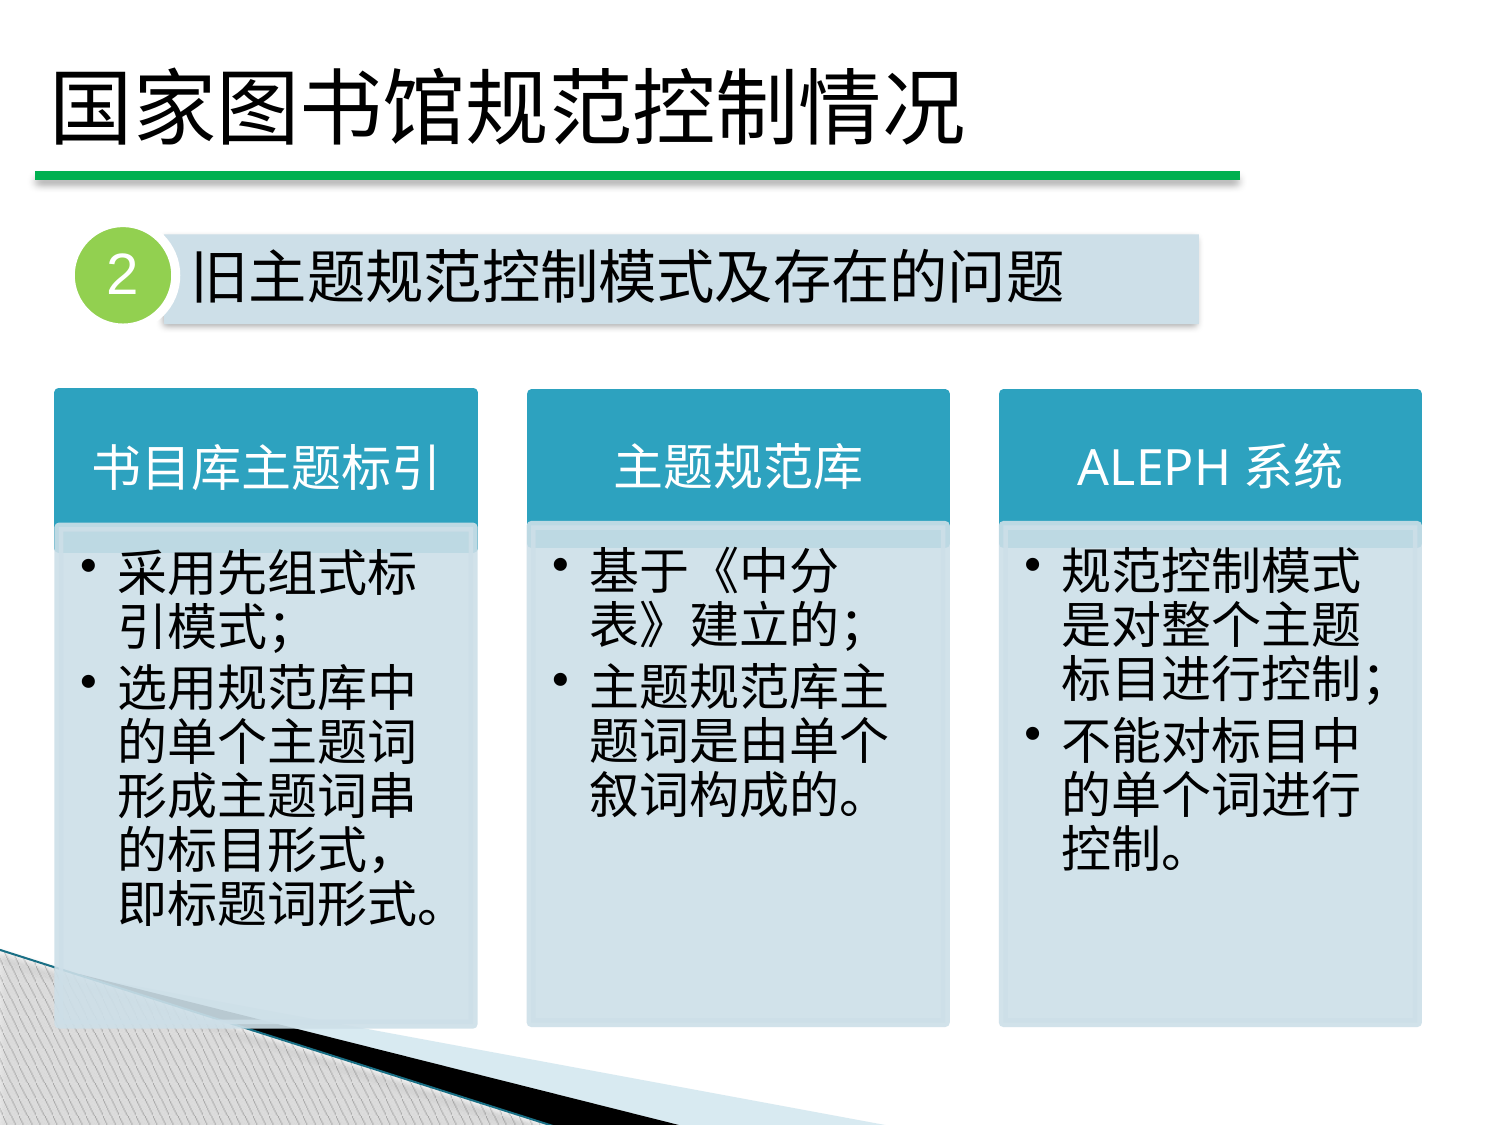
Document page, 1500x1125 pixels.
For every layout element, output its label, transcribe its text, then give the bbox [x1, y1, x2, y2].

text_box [58, 374, 1419, 1042]
text_box 国家图书馆规范控制情况 [35, 46, 1386, 164]
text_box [70, 222, 1199, 329]
